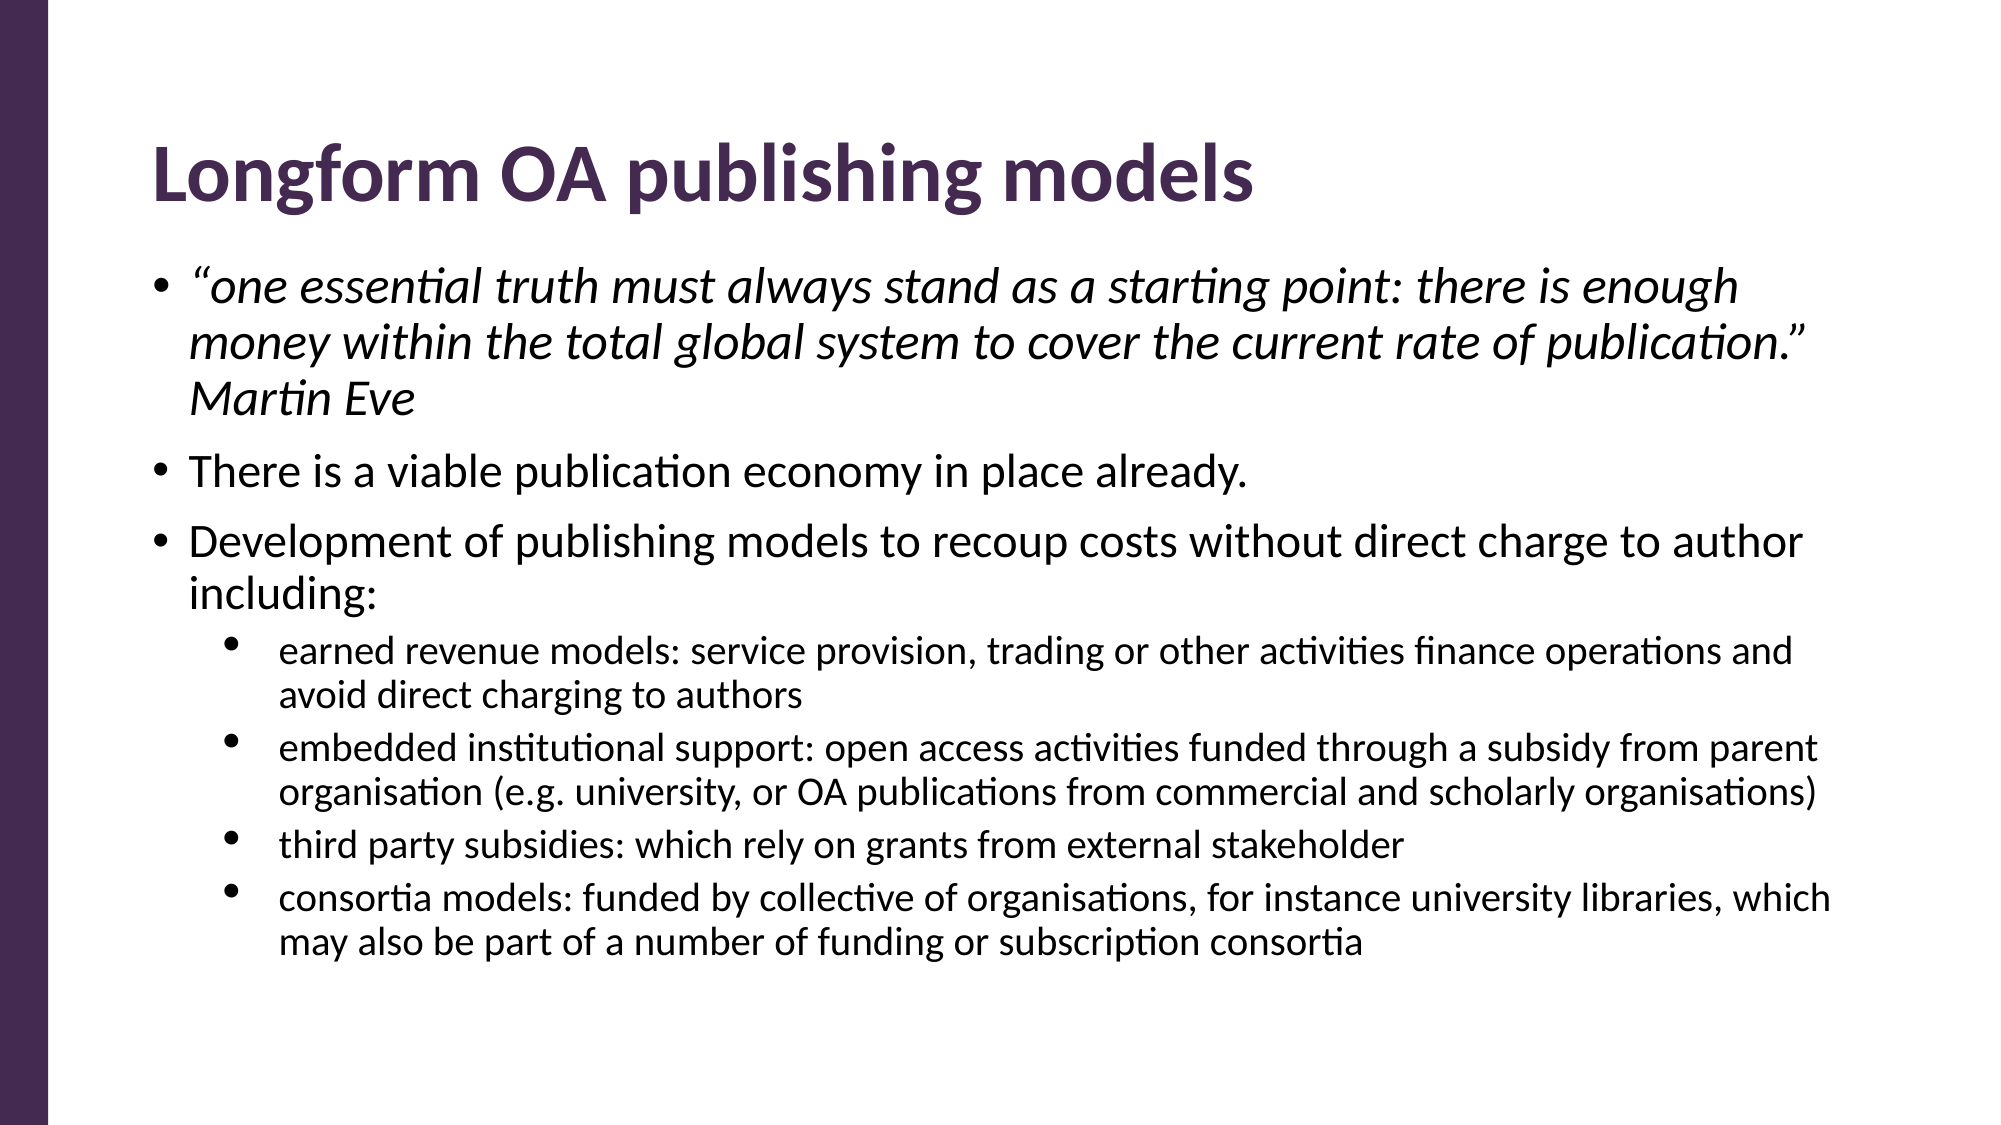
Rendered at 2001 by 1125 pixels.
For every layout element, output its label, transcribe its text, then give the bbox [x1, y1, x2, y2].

text_box [0, 0, 49, 1125]
title Longform OA publishing models [137, 59, 1863, 251]
list “one essential truth must always stand as a starting point: there is enough money within the total global system to cover the current rate of publication.” Martin Eve There is a viable publication economy in place already. Development of publishing models to recoup costs without direct charge to author including: earned revenue models: service provision, trading or other activities finance operations and avoid direct charging to authors embedded institutional support: open access activities funded through a subsidy from parent organisation (e.g. university, or OA publications from commercial and scholarly organisations) third party subsidies: which rely on grants from external stakeholder consortia models: funded by collective of organisations, for instance university libraries, which may also be part of a number of funding or subscription consortia [137, 251, 1863, 1014]
